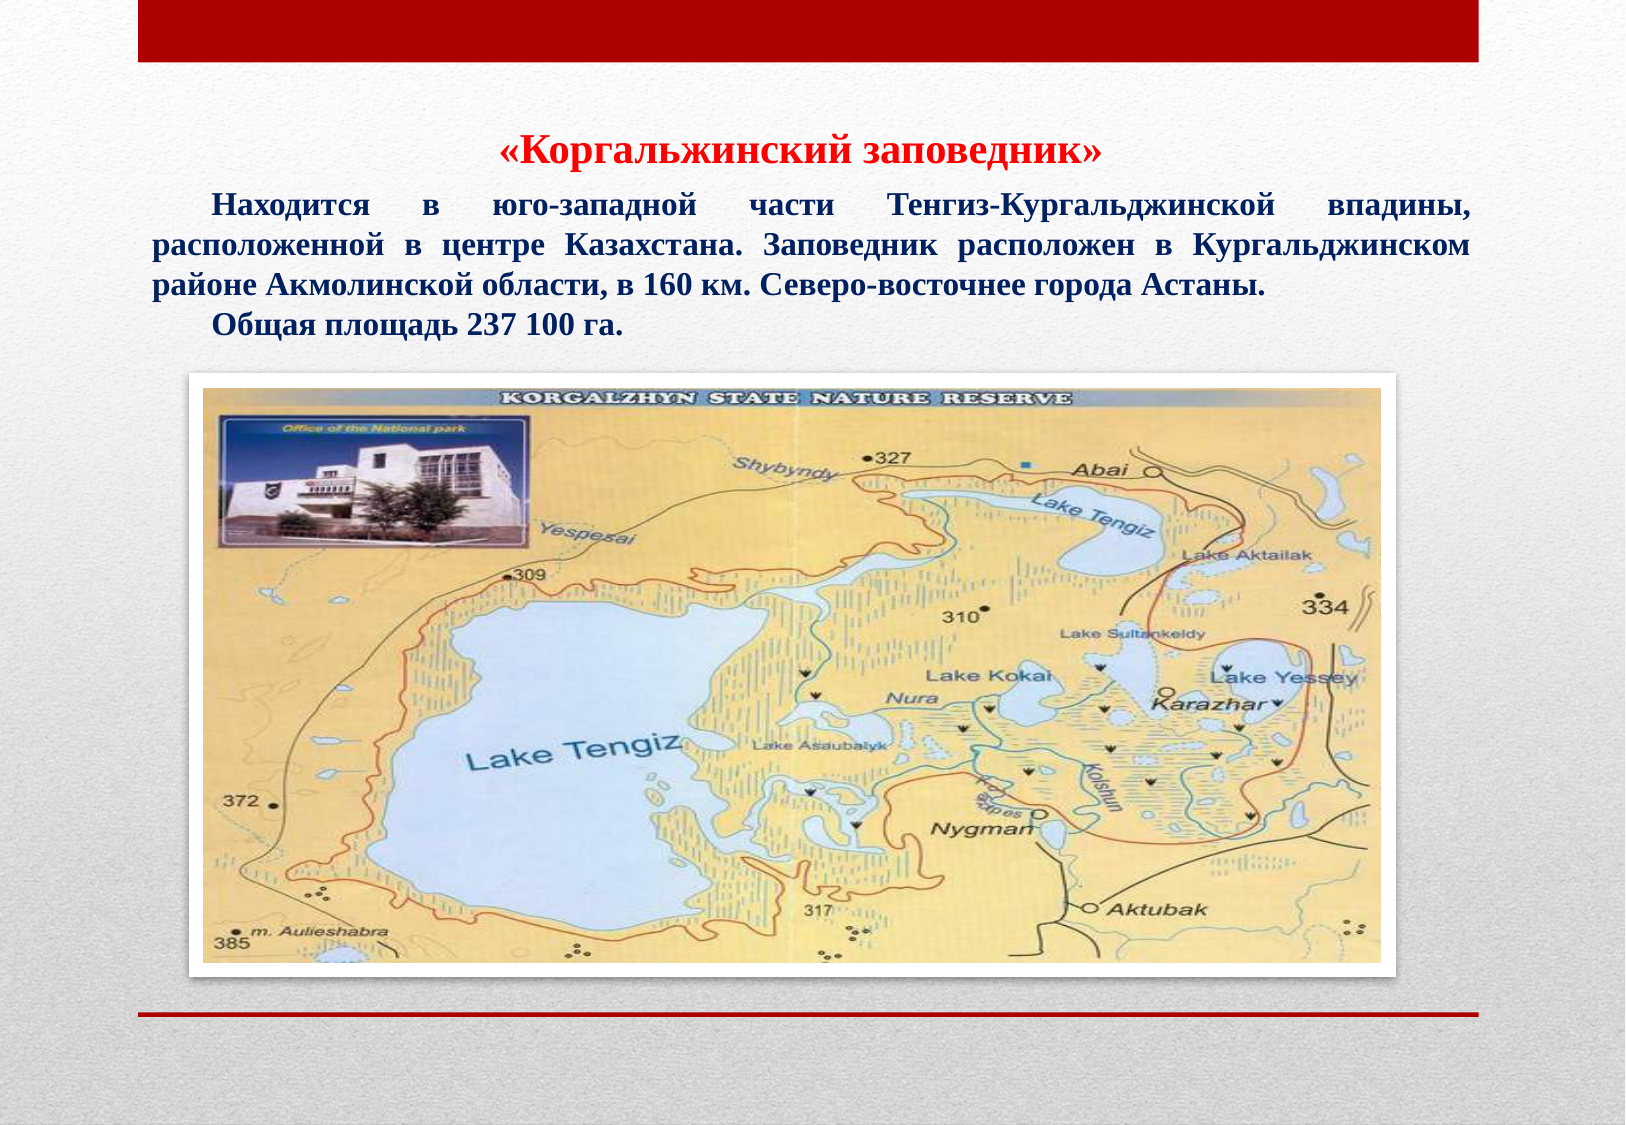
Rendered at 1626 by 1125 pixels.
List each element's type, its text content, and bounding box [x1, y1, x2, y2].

title «Коргальжинский заповедник» [75, 112, 1538, 225]
picture [202, 386, 1382, 964]
text_box Находится в юго-западной части Тенгиз-Кургальджинской впадины, расположенной в центре Казахстана. Заповедник расположен в Кургальджинском районе Акмолинской области, в 160 км. Северо-восточнее города Астаны. Общая площадь 237 100 га. [137, 174, 1488, 350]
